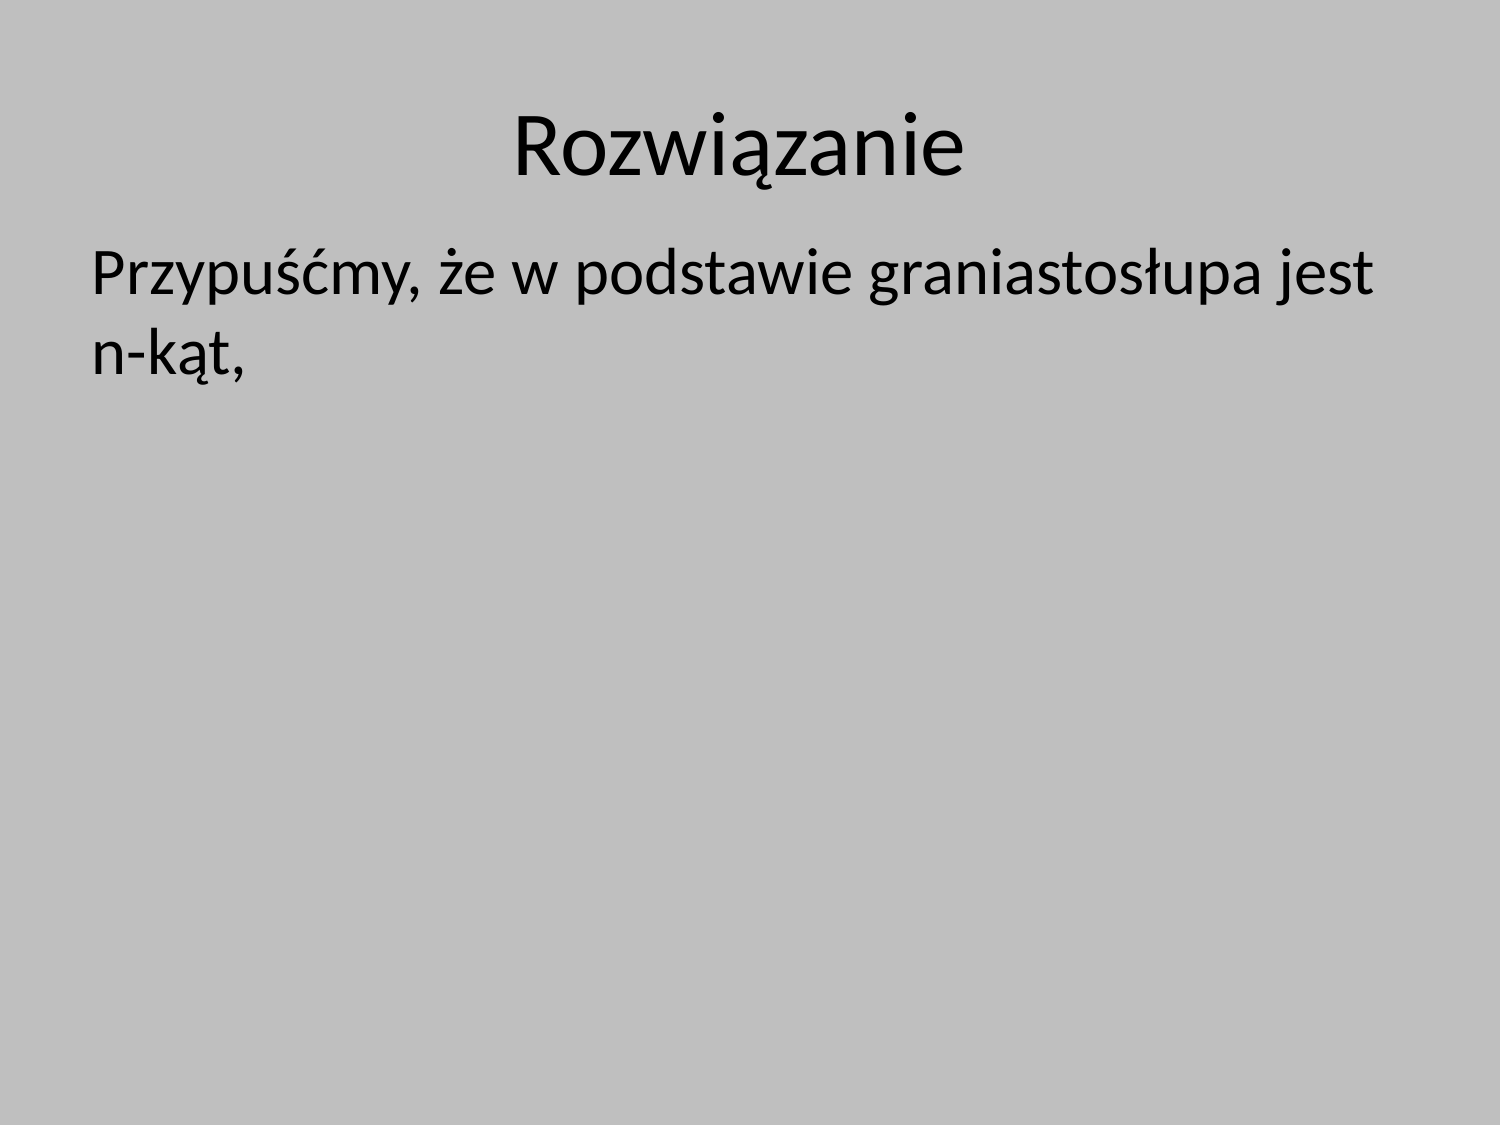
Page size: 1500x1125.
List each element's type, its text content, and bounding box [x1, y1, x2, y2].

title Rozwiązanie [75, 45, 1425, 233]
list Przypuśćmy, że w podstawie graniastosłupa jest n-kąt, [76, 219, 1427, 1106]
